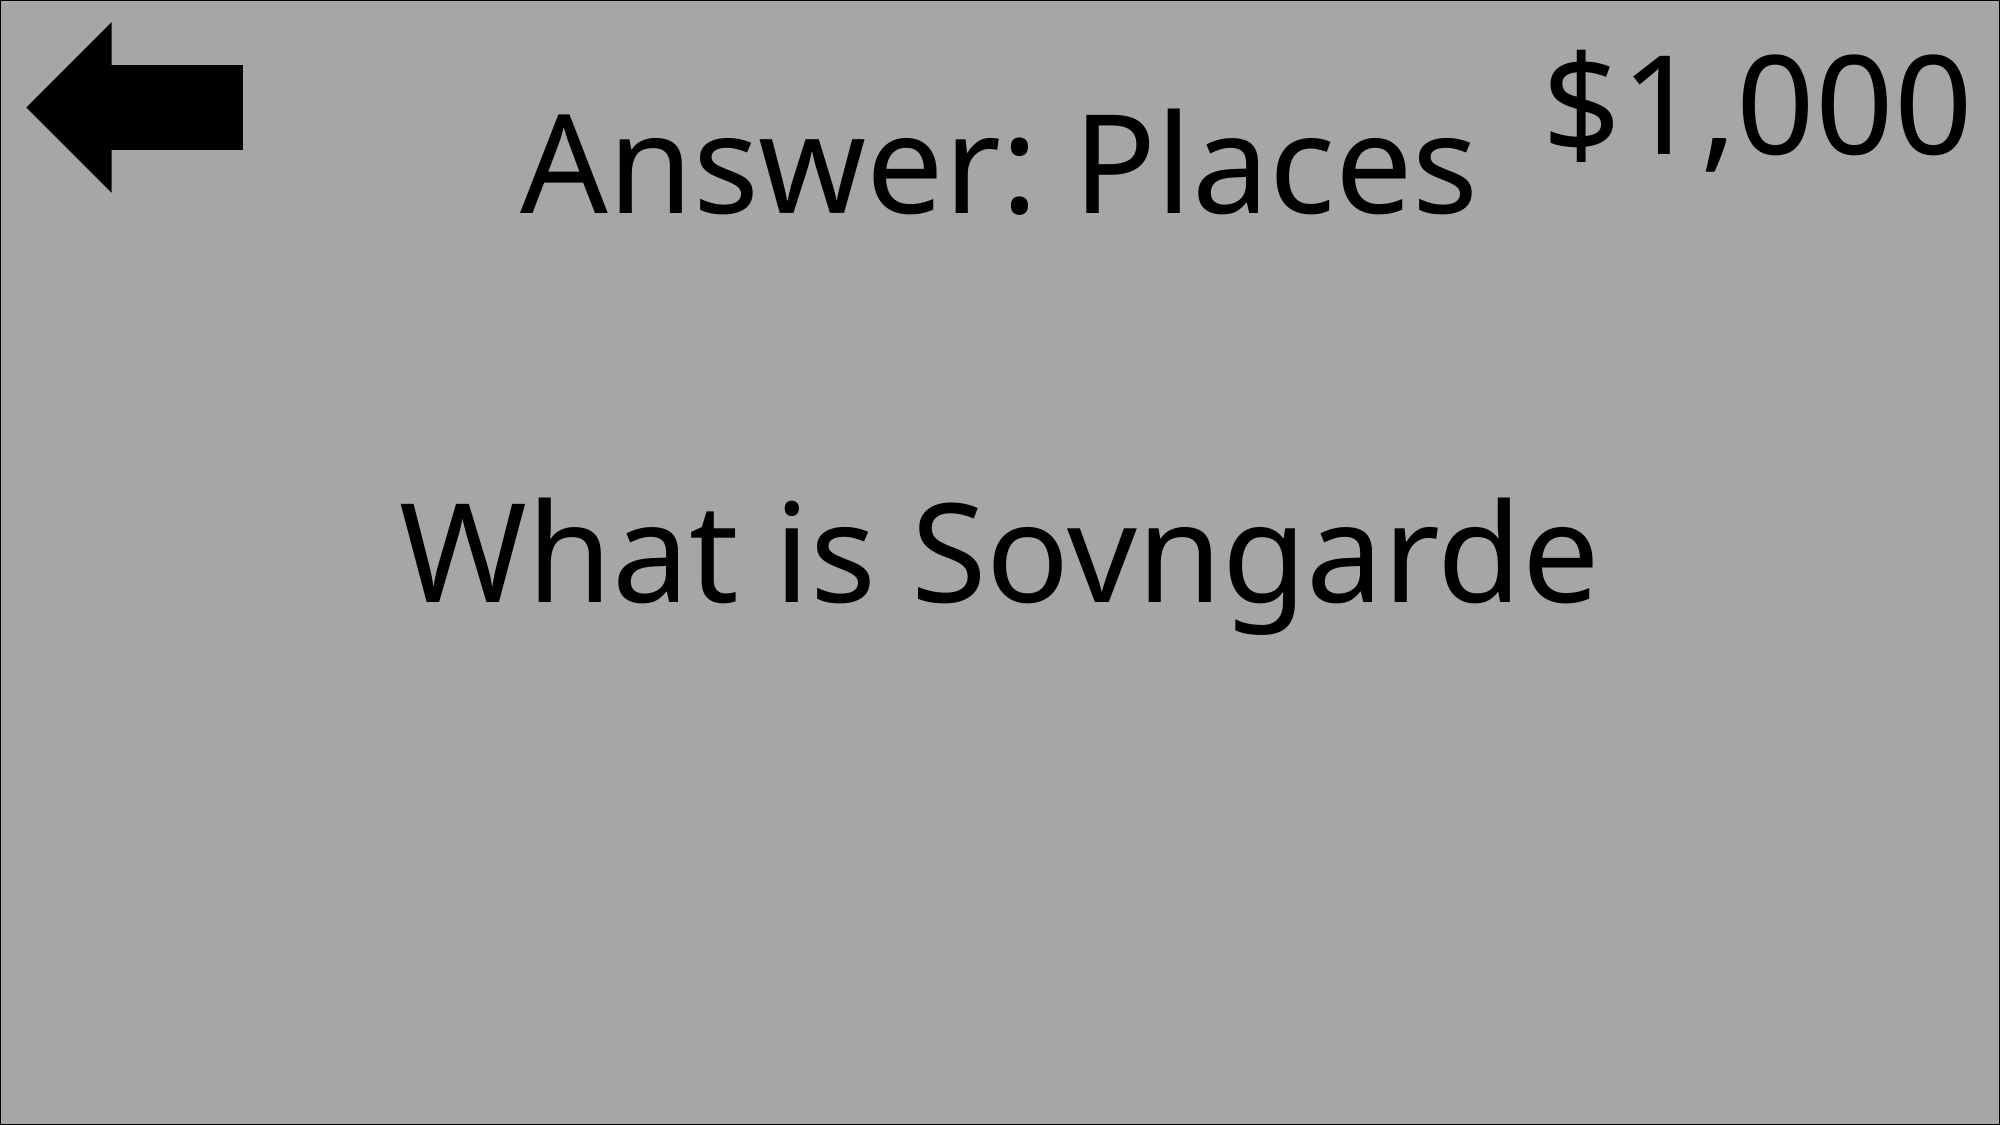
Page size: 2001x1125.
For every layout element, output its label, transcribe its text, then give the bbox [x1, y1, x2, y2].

text_box $1,000 [1516, 1, 2000, 219]
text_box [26, 22, 243, 193]
text_box [0, 0, 2000, 1125]
text_box What is Sovngarde [137, 476, 1863, 649]
text_box Answer: Places [137, 59, 1863, 278]
